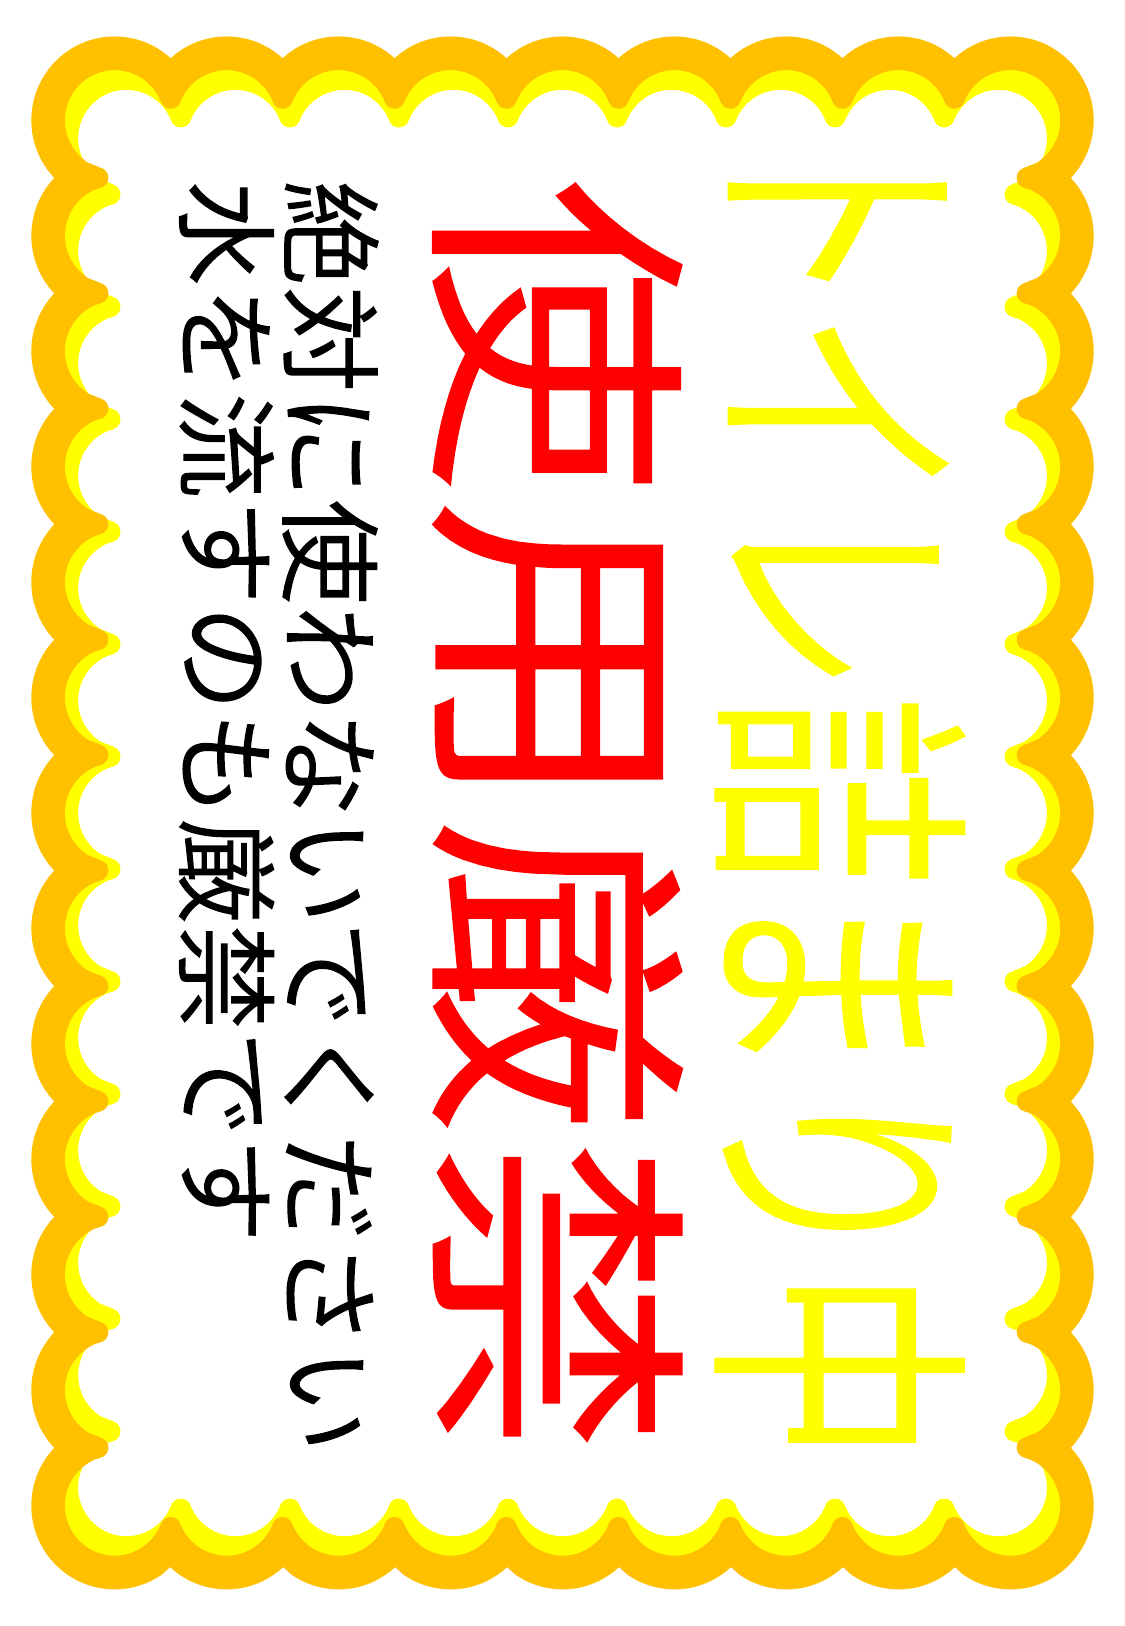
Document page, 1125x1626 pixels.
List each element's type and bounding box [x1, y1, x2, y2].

text_box [41, 46, 1084, 1580]
